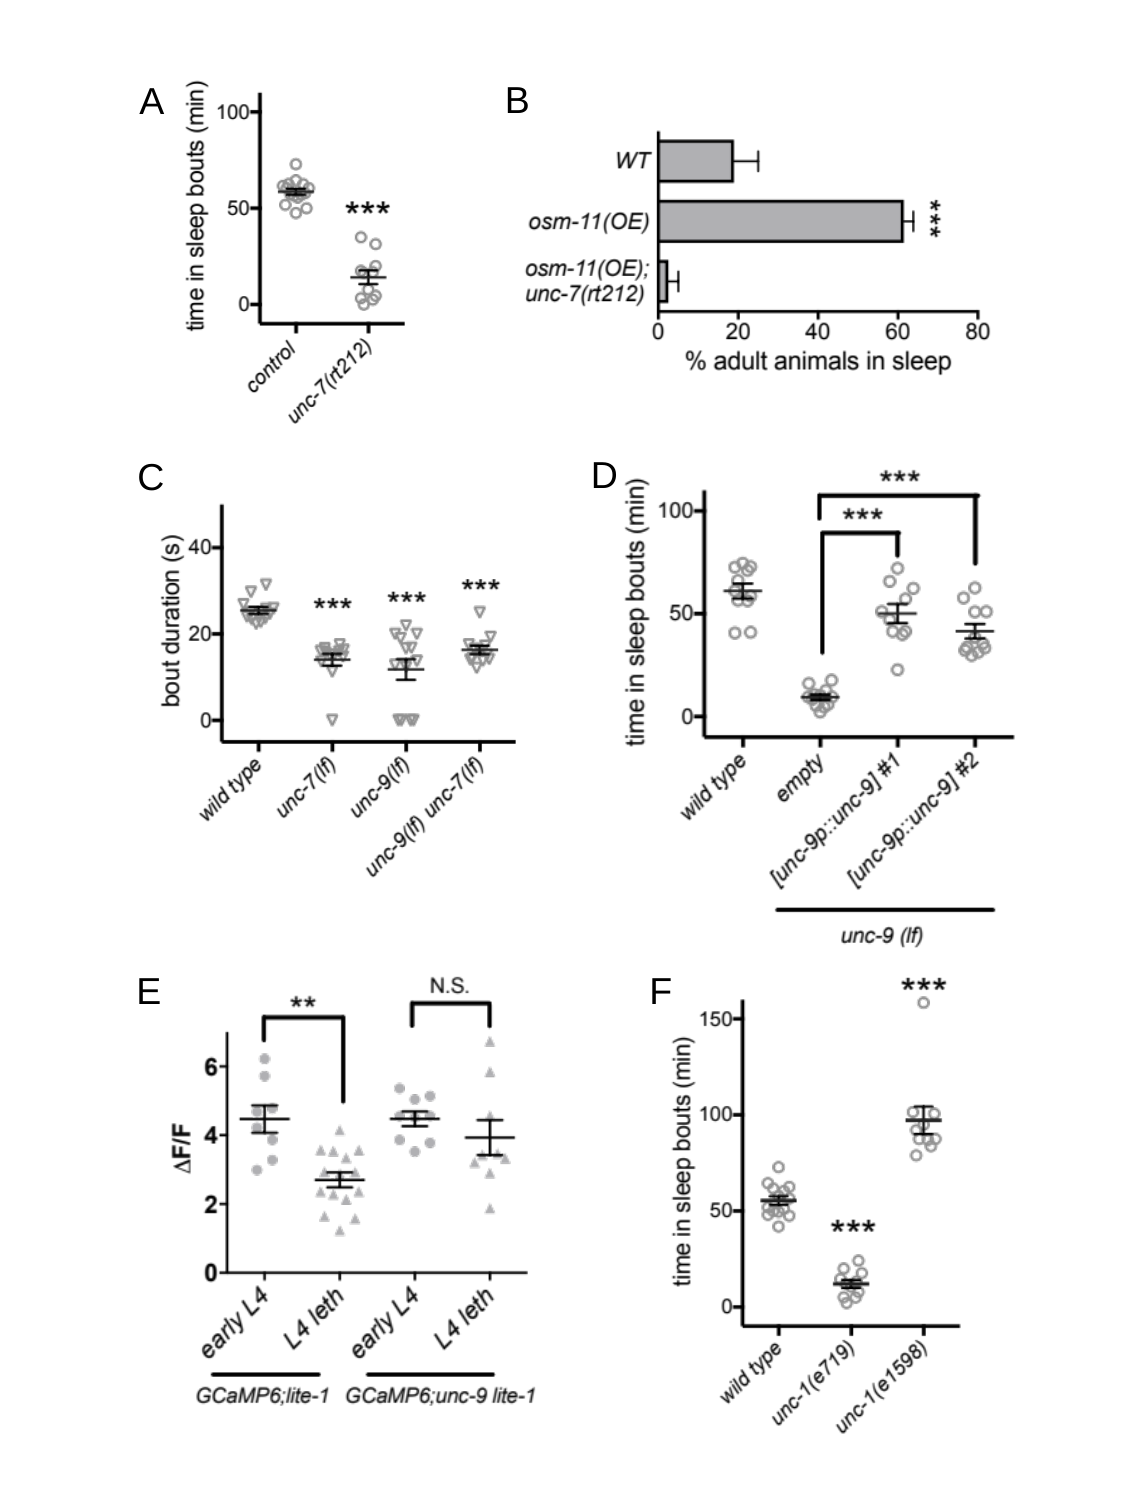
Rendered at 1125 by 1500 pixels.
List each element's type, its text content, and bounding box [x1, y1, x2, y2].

text_box D [576, 443, 635, 504]
text_box C [122, 445, 196, 506]
text_box E [121, 959, 173, 1020]
text_box A [124, 69, 184, 129]
picture [183, 75, 406, 424]
picture [159, 970, 538, 1417]
picture [159, 490, 516, 884]
picture [669, 966, 963, 1438]
picture [620, 466, 1016, 948]
text_box F [634, 959, 690, 1020]
text_box B [490, 68, 551, 129]
picture [520, 128, 997, 379]
